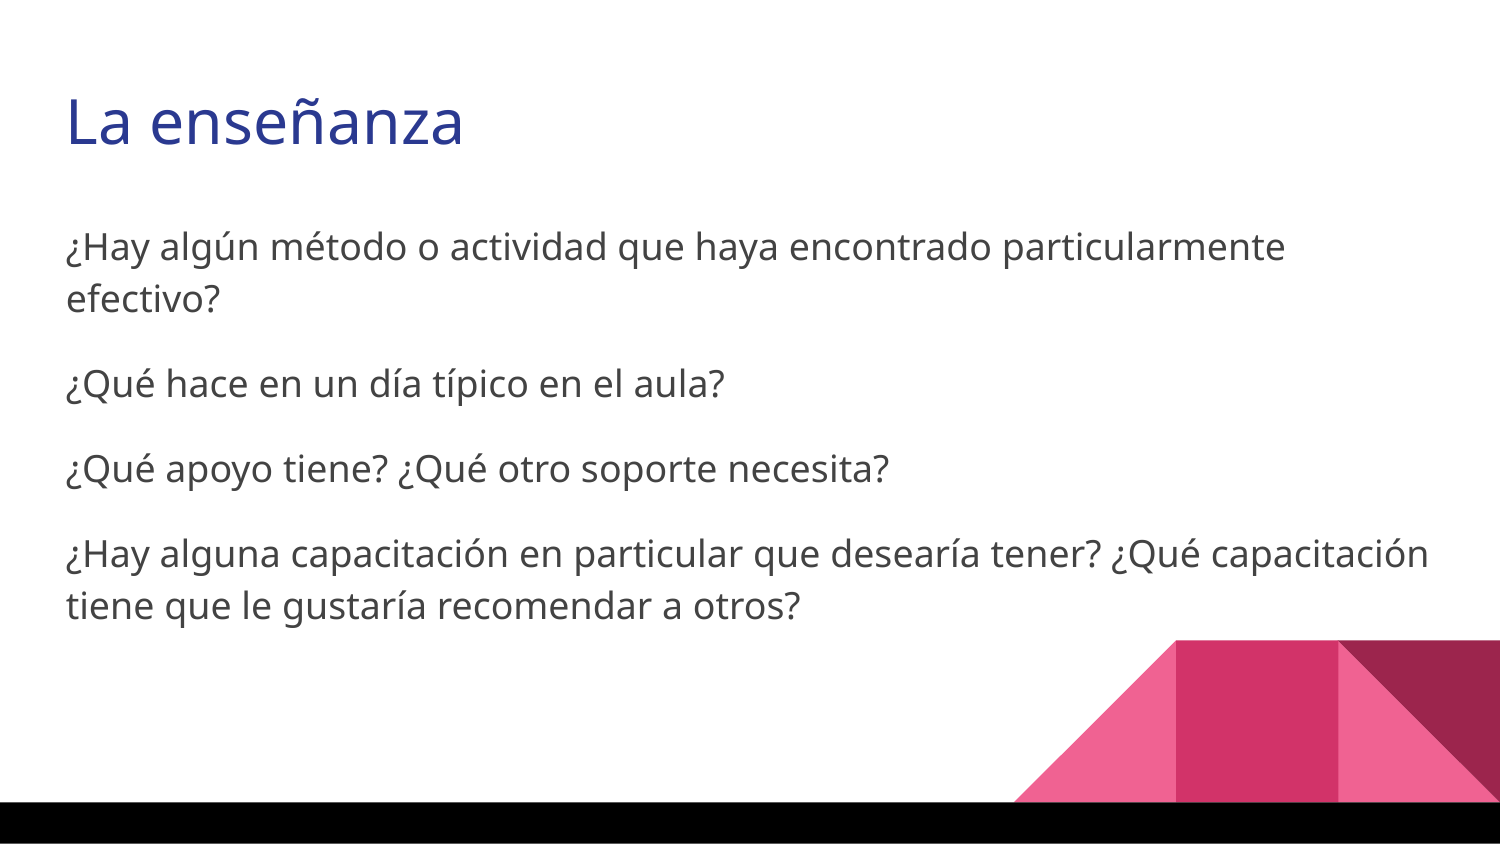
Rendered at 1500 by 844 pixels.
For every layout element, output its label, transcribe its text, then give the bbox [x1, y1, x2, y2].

text_box ¿Hay algún método o actividad que haya encontrado particularmente efectivo? ¿Qué hace en un día típico en el aula? ¿Qué apoyo tiene? ¿Qué otro soporte necesita? ¿Hay alguna capacitación en particular que desearía tener? ¿Qué capacitación tiene que le gustaría recomendar a otros? [51, 201, 1449, 750]
text_box La enseñanza [51, 67, 1449, 167]
